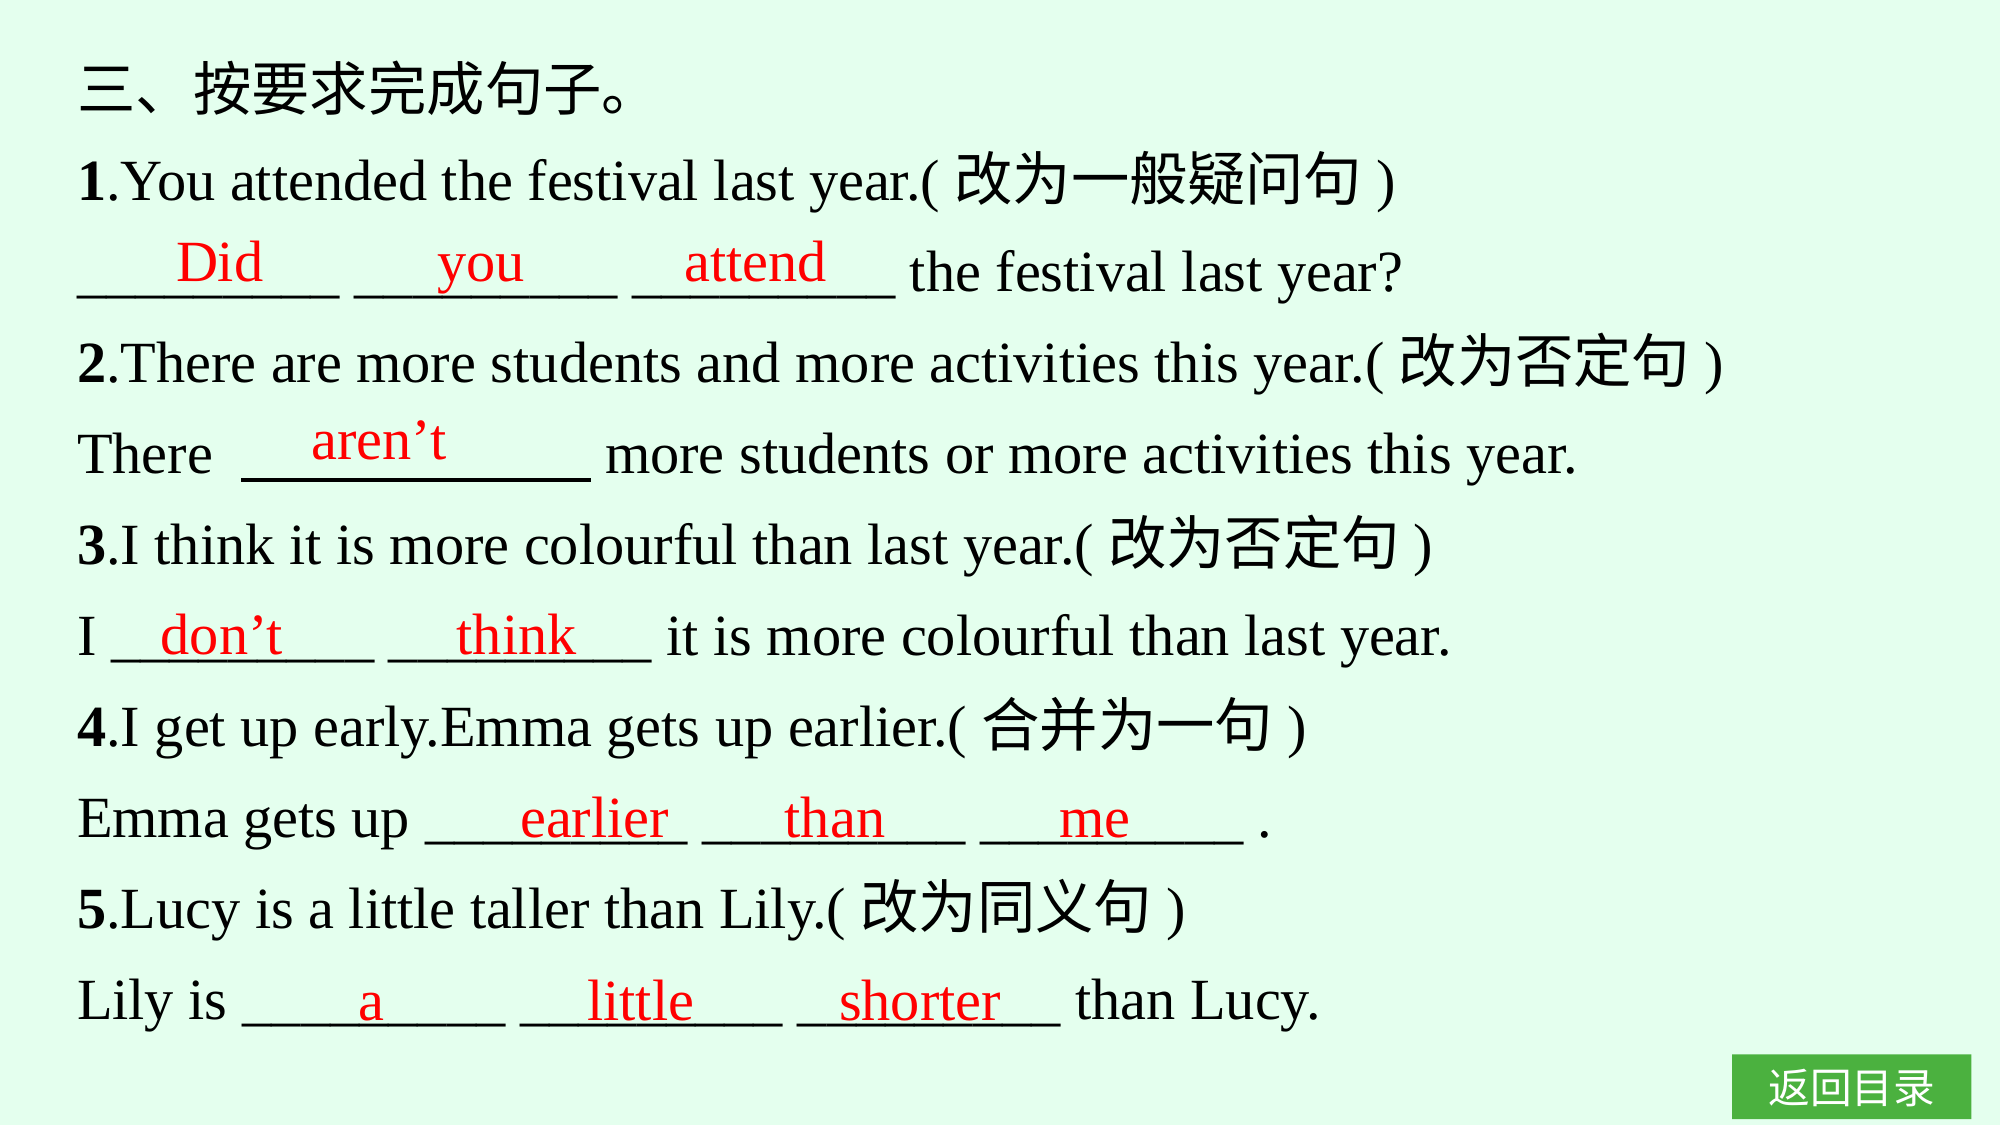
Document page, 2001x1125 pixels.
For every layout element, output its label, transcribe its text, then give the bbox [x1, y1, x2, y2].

text_box don’t think [145, 575, 665, 674]
text_box Did you attend [161, 201, 843, 301]
text_box 三、按要求完成句子。 1.You attended the festival last year.(改为一般疑问句) _________ _________ _________ the festival last year? 2.There are more students and more activities this year.(改为否定句) There more students or more activities this year. 3.I think it is more colourful than last year.(改为否定句) I _________ _________ it is more colourful than last year. 4.I get up early.Emma gets up earlier.(合并为一句) Emma gets up _________ _________ _________ . 5.Lucy is a little taller than Lily.(改为同义句) Lily is _________ _________ _________ than Lucy. [62, 23, 1938, 1039]
text_box a little shorter [343, 940, 1017, 1040]
text_box earlier than me [505, 758, 1146, 857]
text_box aren’t [296, 380, 462, 480]
